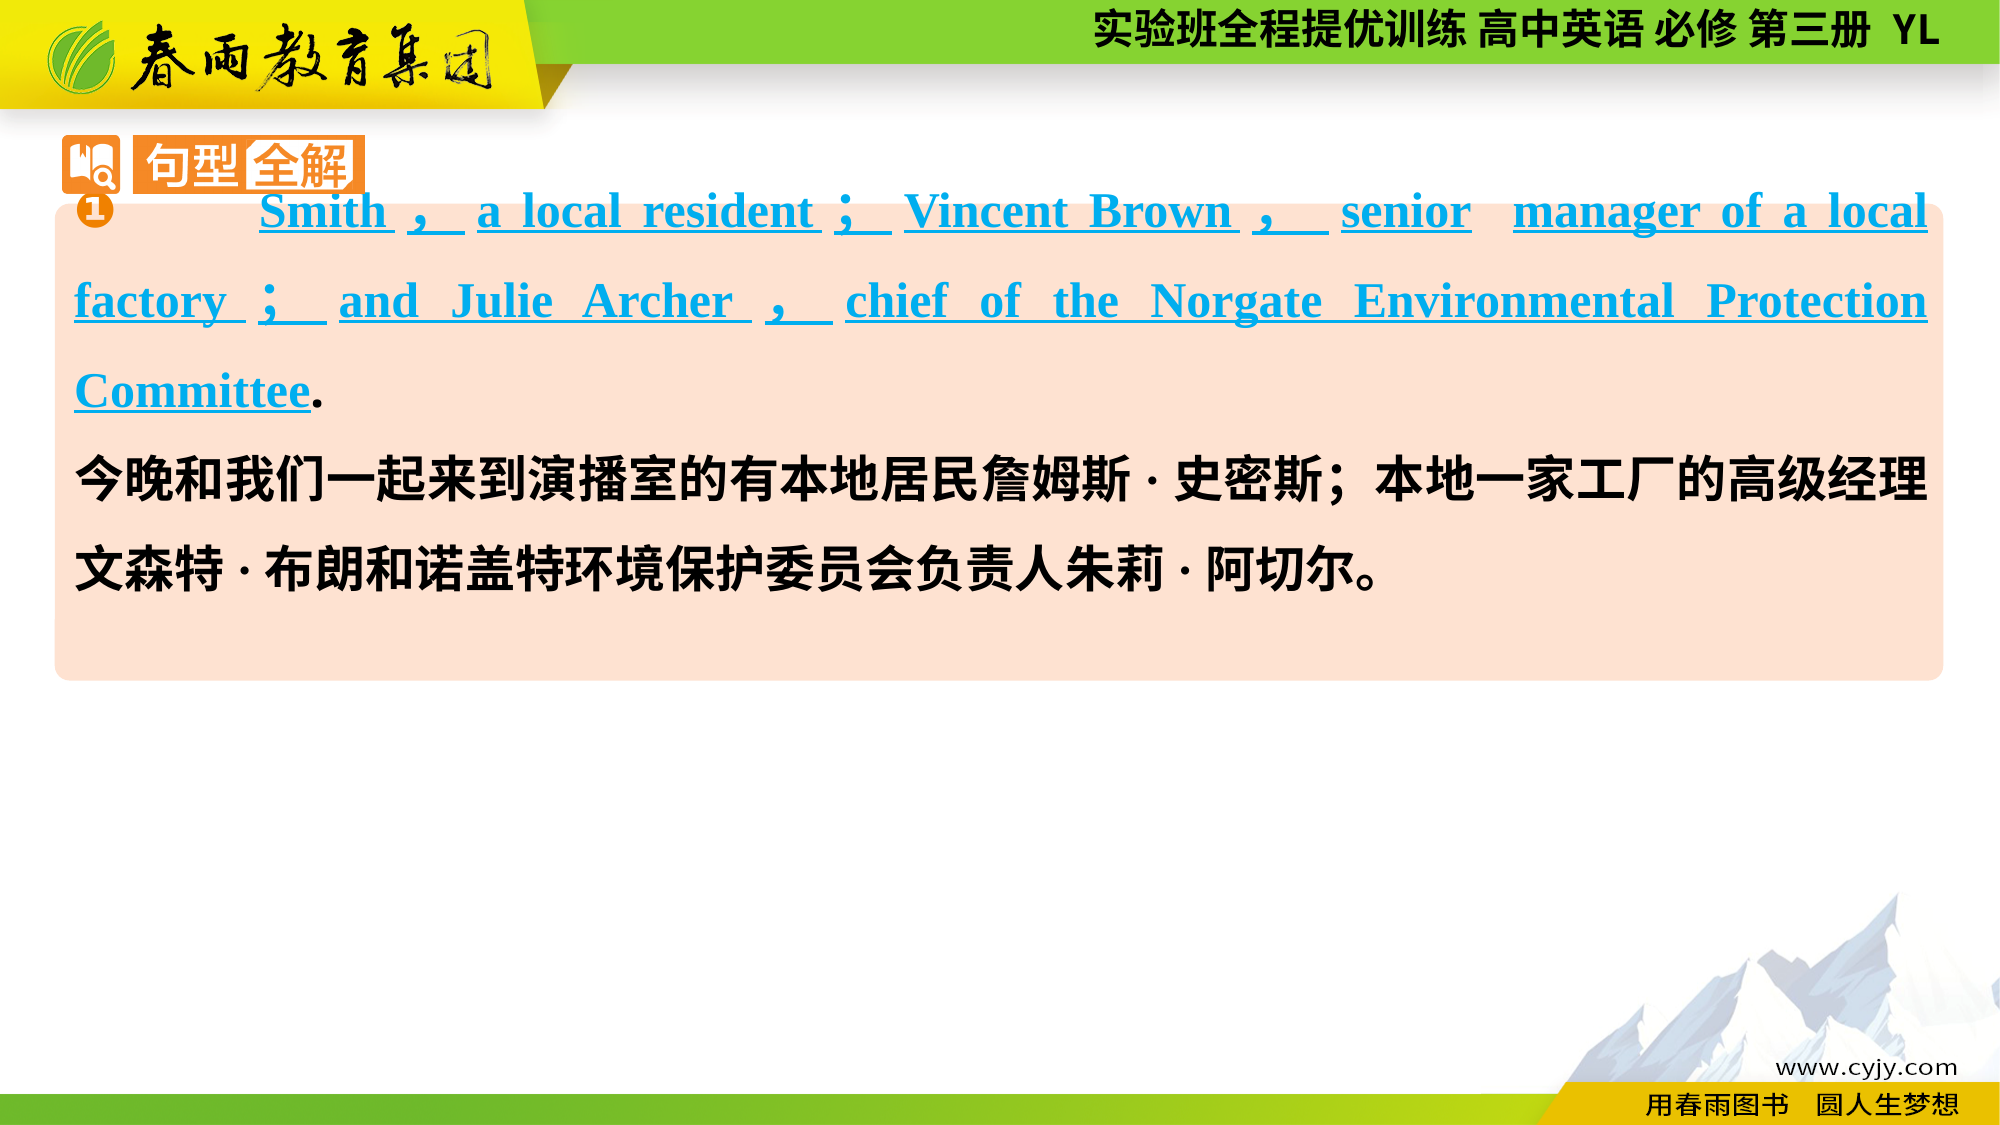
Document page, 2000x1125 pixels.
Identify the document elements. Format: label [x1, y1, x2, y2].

text_box [54, 203, 1944, 681]
picture [0, 0, 2000, 1125]
